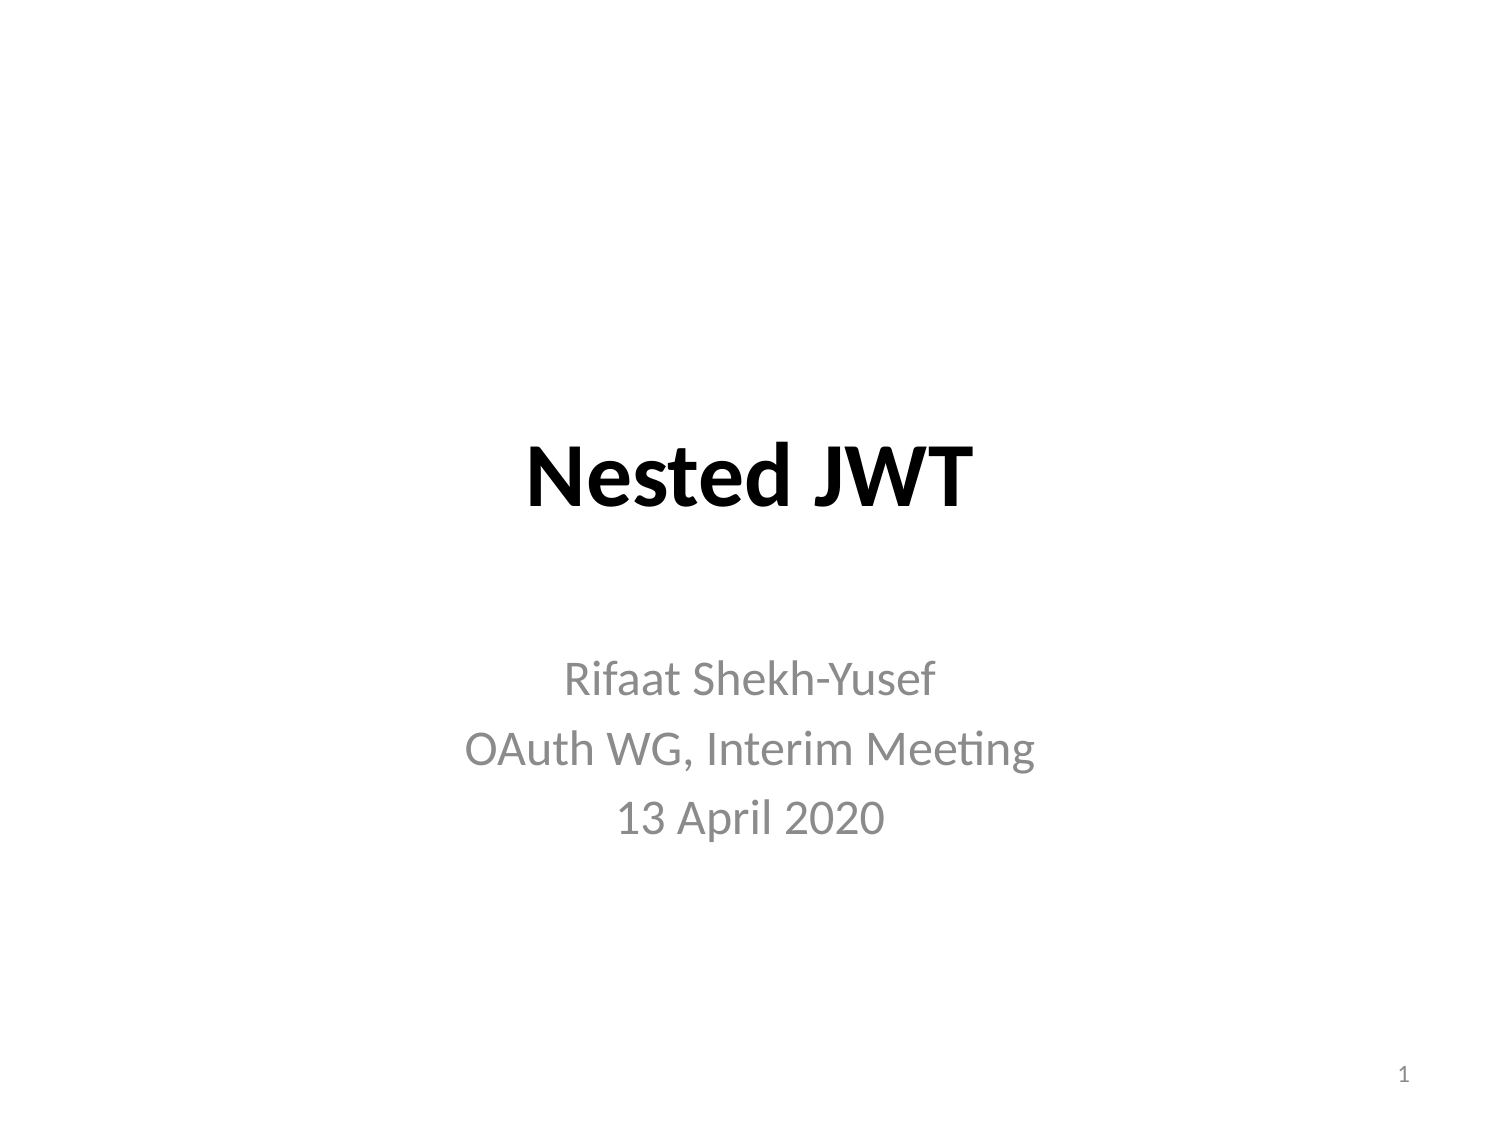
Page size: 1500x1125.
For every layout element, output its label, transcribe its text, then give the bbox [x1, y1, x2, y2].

title Nested JWT [0, 349, 1500, 591]
subtitle Rifaat Shekh-Yusef OAuth WG, Interim Meeting 13 April 2020 [0, 637, 1500, 888]
slide_number 1 [1074, 1042, 1425, 1103]
